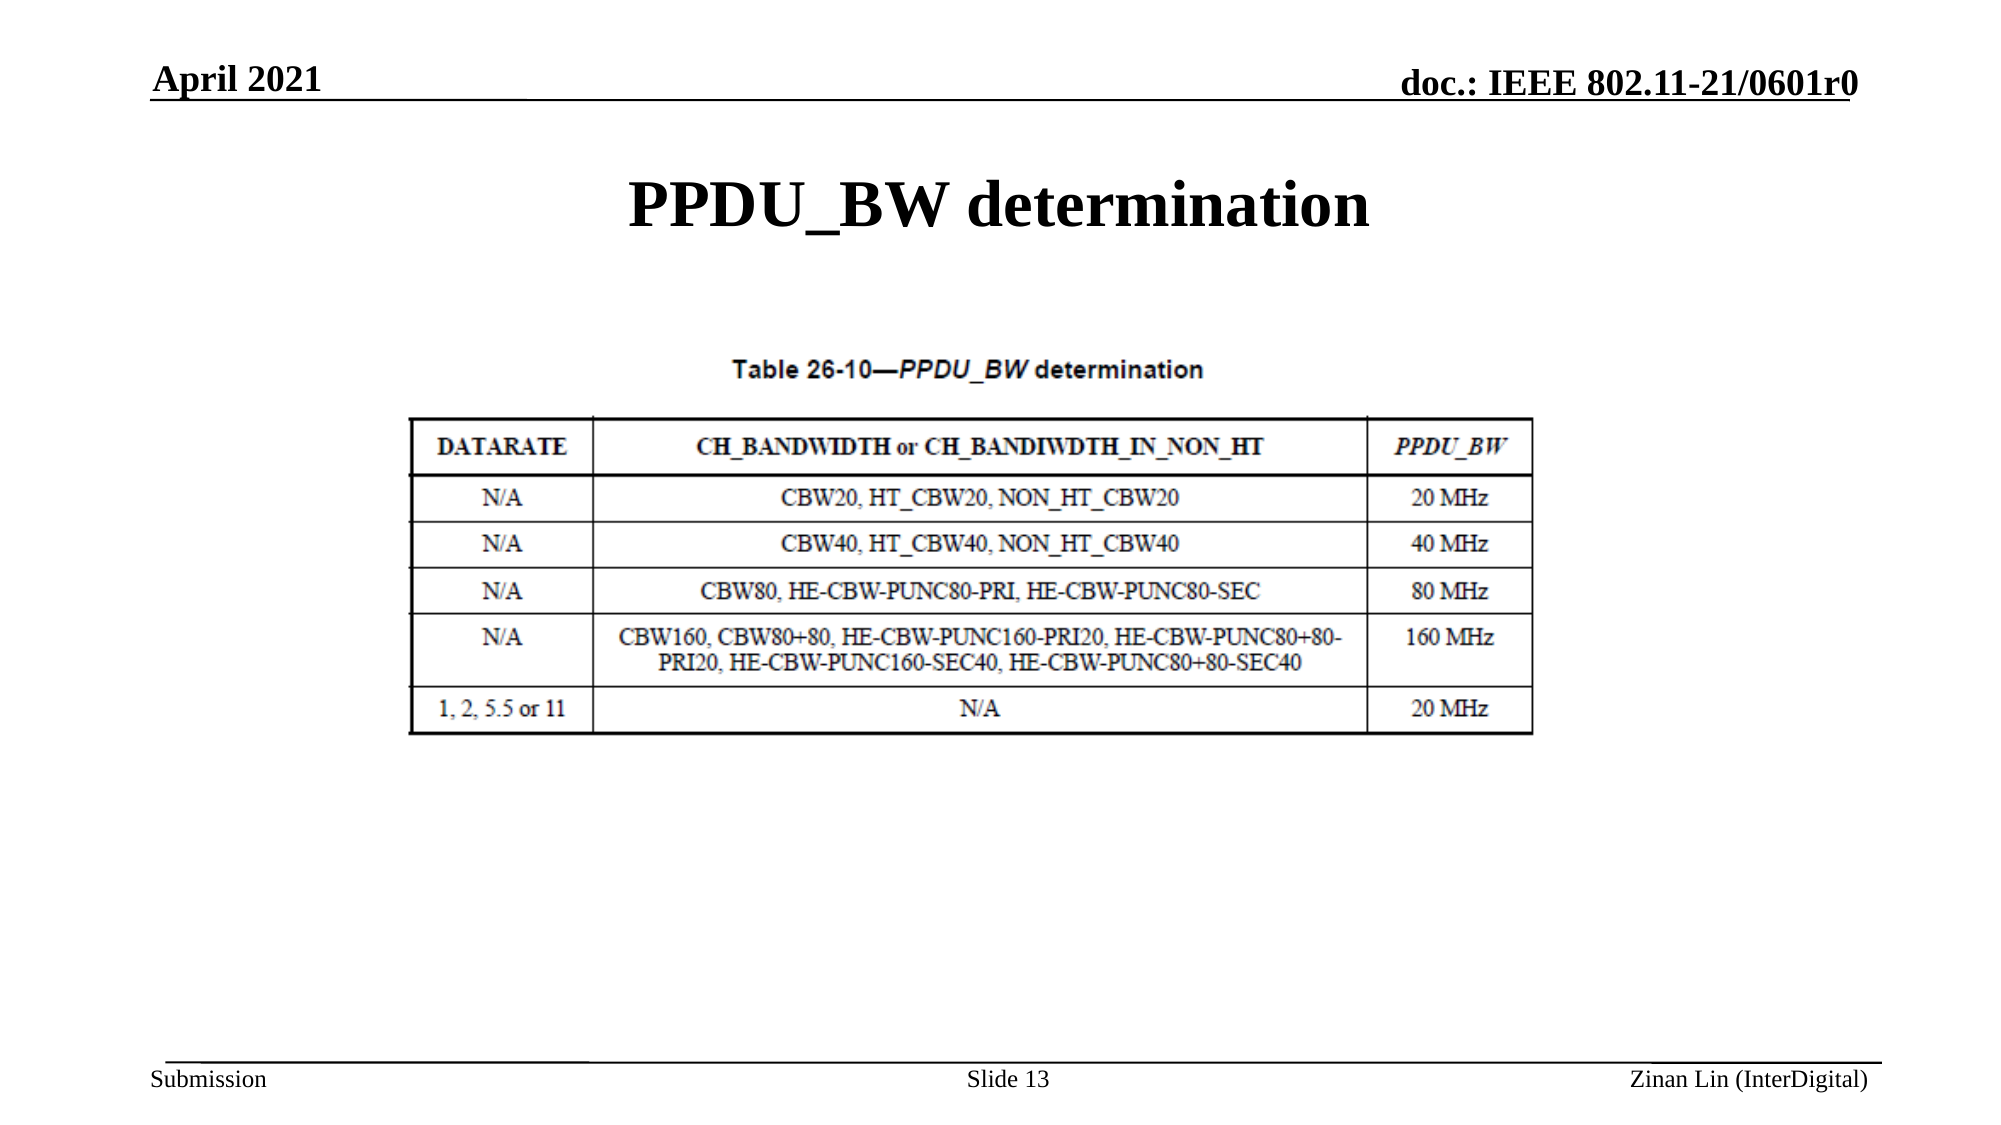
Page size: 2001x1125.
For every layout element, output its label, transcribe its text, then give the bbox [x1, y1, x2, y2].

picture [384, 343, 1615, 782]
slide_number Slide 13 [950, 1061, 1067, 1123]
title PPDU_BW determination [149, 112, 1850, 288]
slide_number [152, 54, 563, 100]
footer Zinan Lin (InterDigital) [1171, 1061, 1869, 1093]
